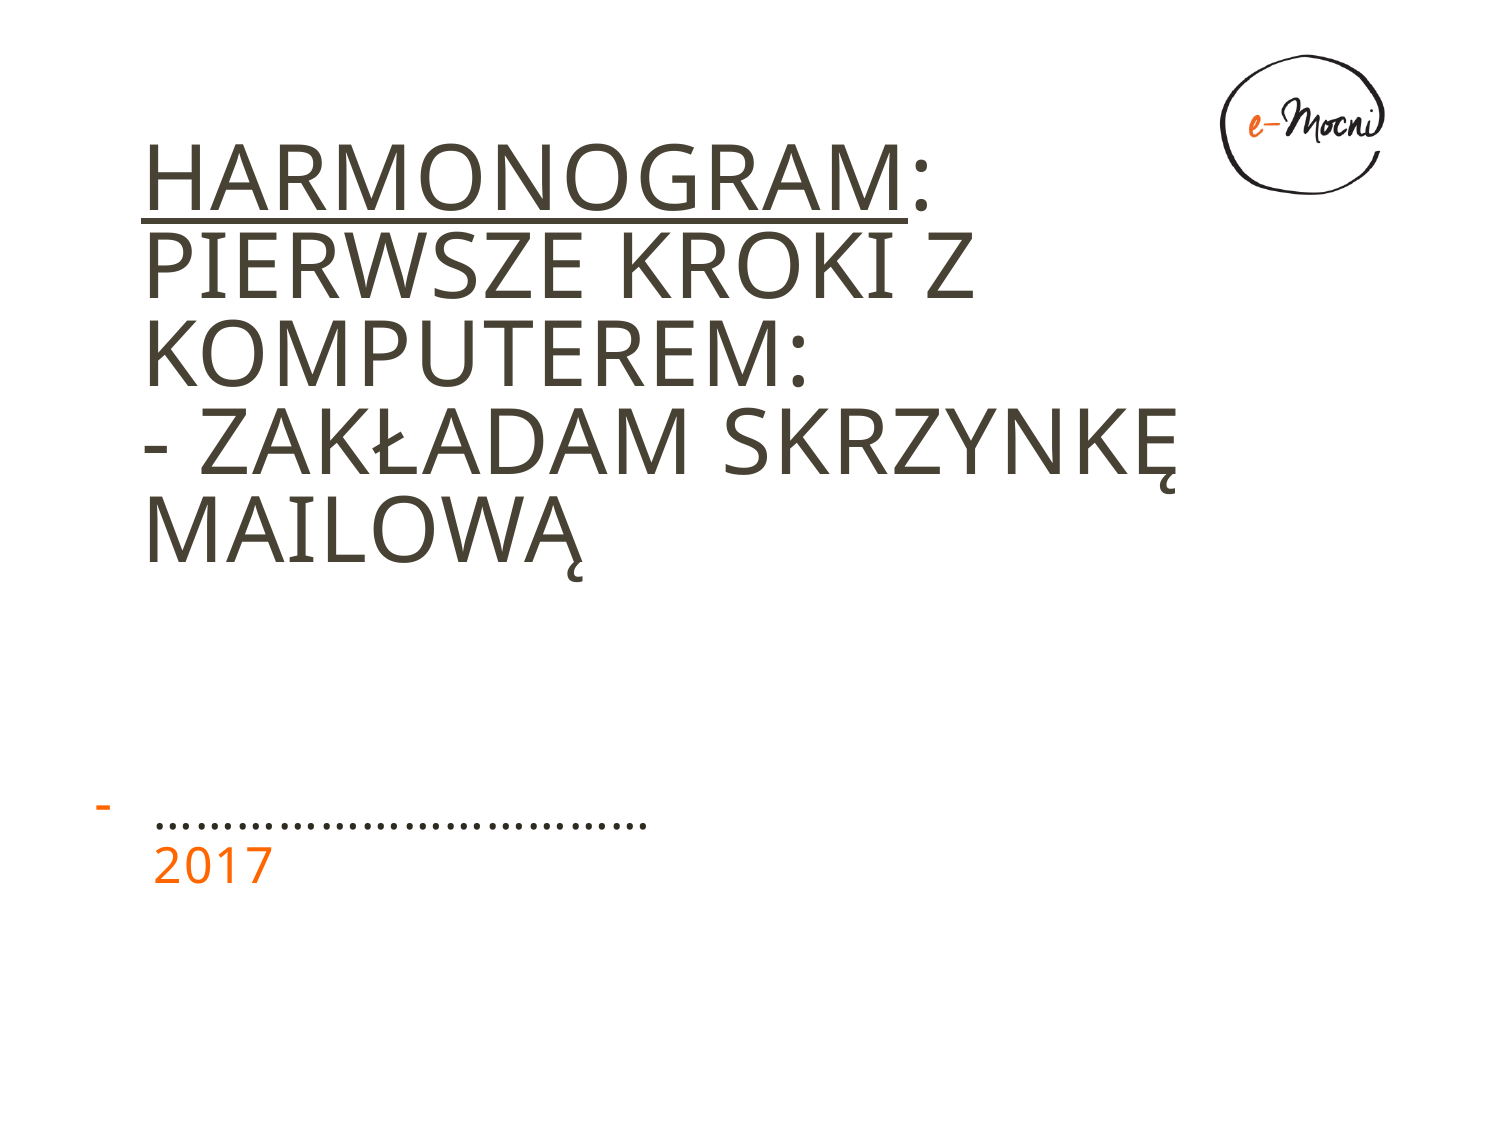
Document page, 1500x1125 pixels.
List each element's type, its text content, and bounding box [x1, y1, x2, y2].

list ……………………………… 2017 [87, 602, 1463, 1080]
title Harmonogram: PIERWSZE KROKI Z KOMPUTEREM: - Zakładam skrzynkę mailową [126, 96, 1347, 602]
picture [1163, 41, 1442, 209]
